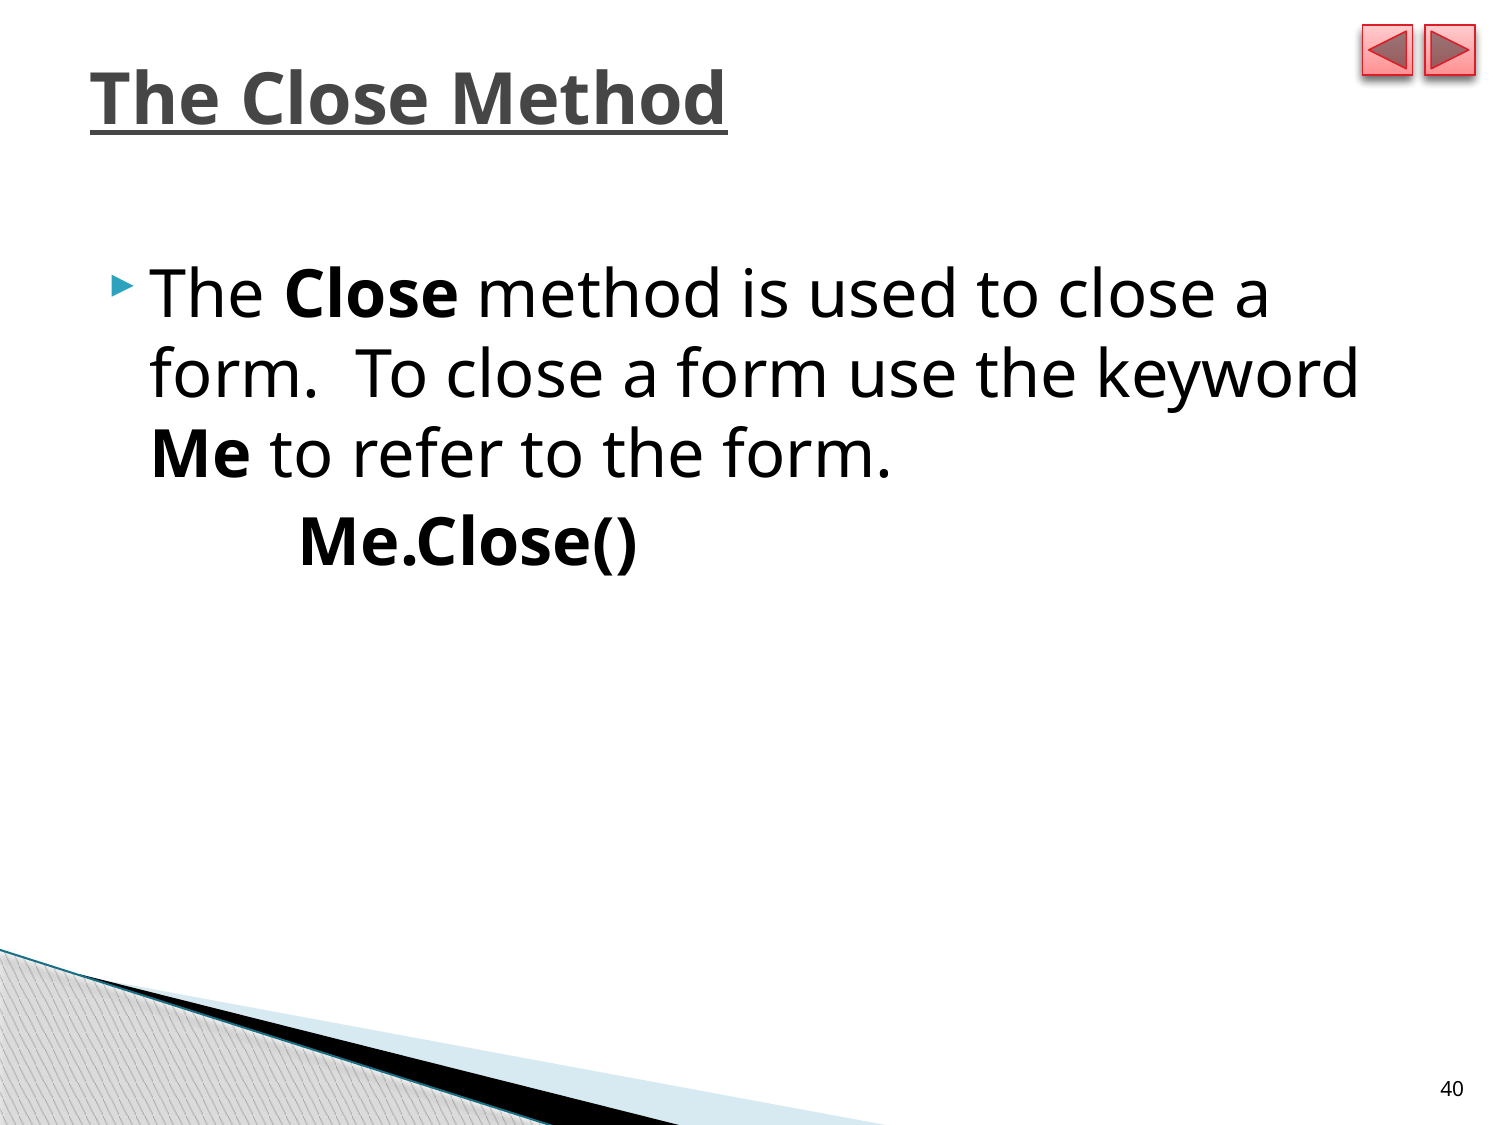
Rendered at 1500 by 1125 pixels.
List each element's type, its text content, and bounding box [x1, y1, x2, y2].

title The Close Method [75, 45, 1425, 233]
list The Close method is used to close a form. To close a form use the keyword Me to refer to the form. Me.Close() [74, 242, 1426, 986]
slide_number 40 [1418, 1051, 1479, 1112]
